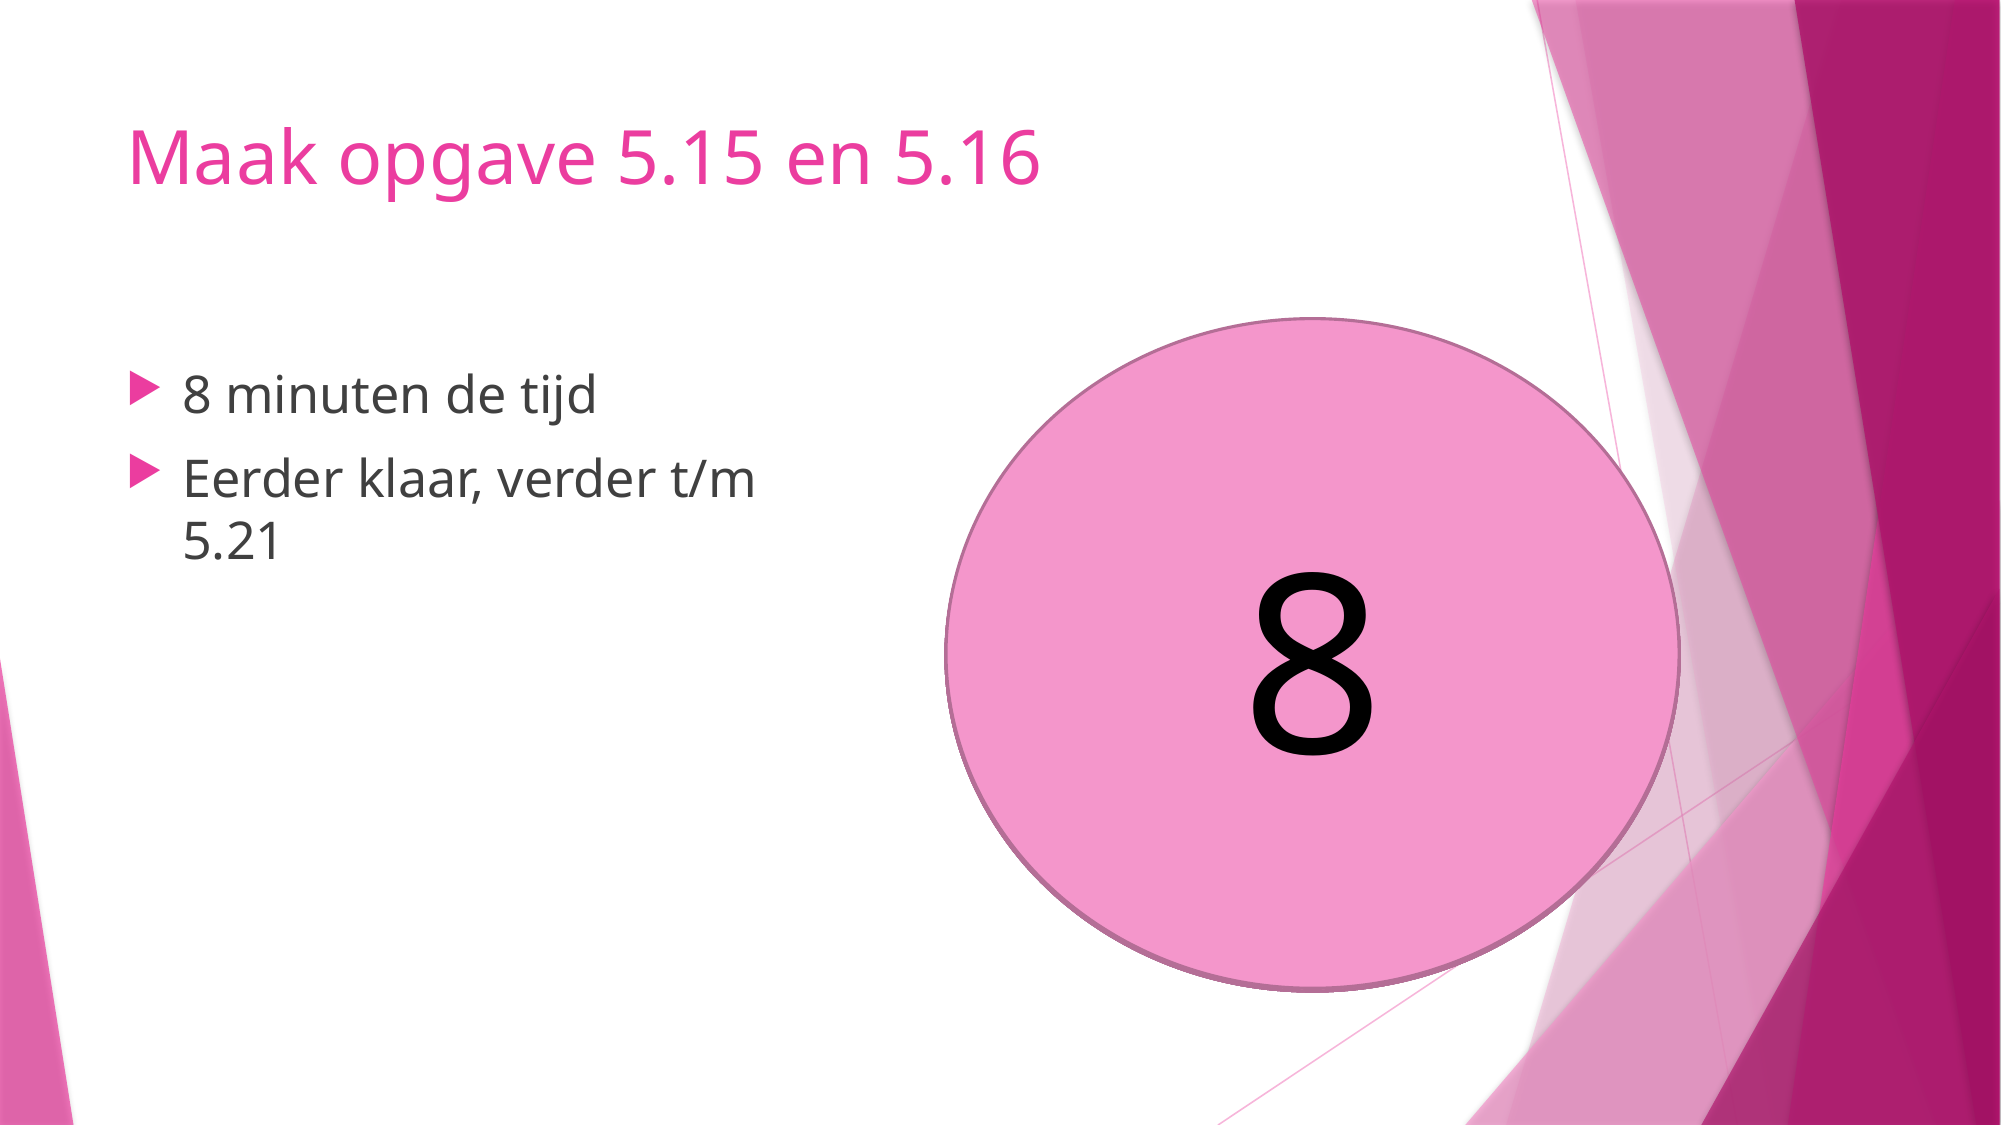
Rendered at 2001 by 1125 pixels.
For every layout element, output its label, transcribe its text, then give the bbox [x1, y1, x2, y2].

text_box 7 [961, 748, 1667, 993]
list 8 minuten de tijd Eerder klaar, verder t/m 5.21 [111, 354, 774, 992]
title Maak opgave 5.15 en 5.16 [111, 101, 1522, 319]
text_box 8 [944, 317, 1681, 990]
